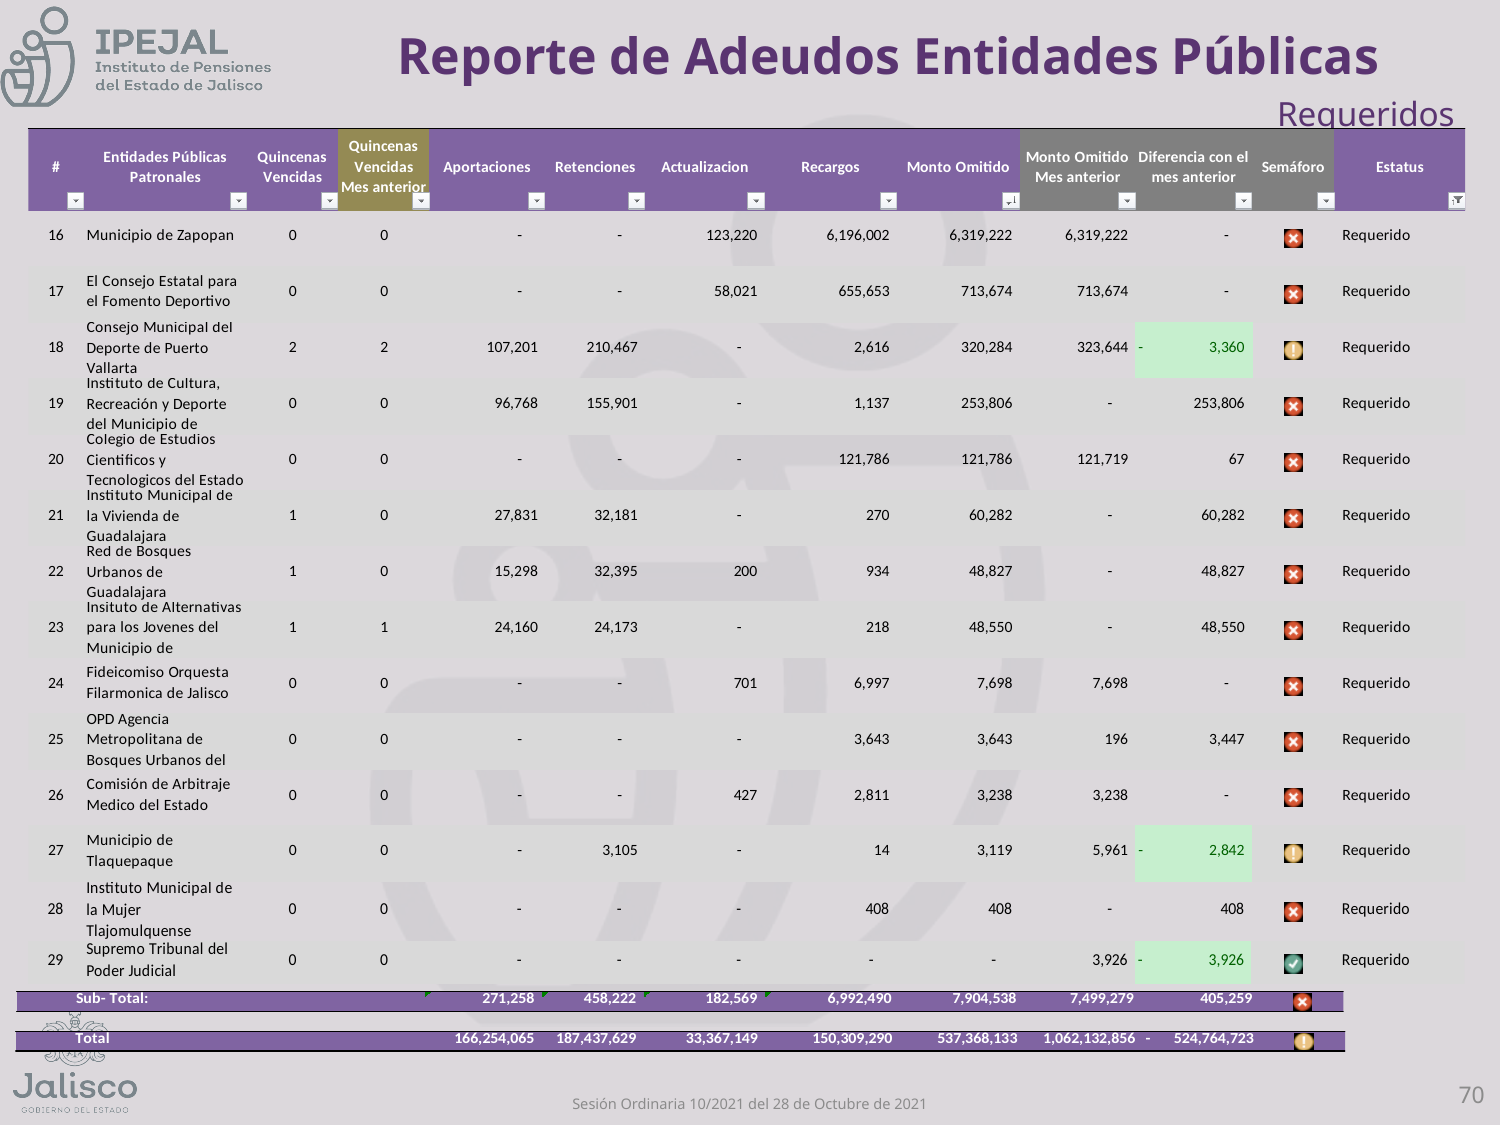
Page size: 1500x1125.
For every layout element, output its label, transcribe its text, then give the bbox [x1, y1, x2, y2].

slide_number 70 [1411, 1066, 1500, 1125]
picture [0, 6, 271, 107]
footer Sesión Ordinaria 10/2021 del 28 de Octubre de 2021 [472, 1074, 1028, 1125]
picture [26, 127, 1467, 986]
picture [0, 988, 1347, 1125]
text_box Requeridos [1262, 85, 1471, 129]
text_box Reporte de Adeudos Entidades Públicas [277, 23, 1500, 149]
